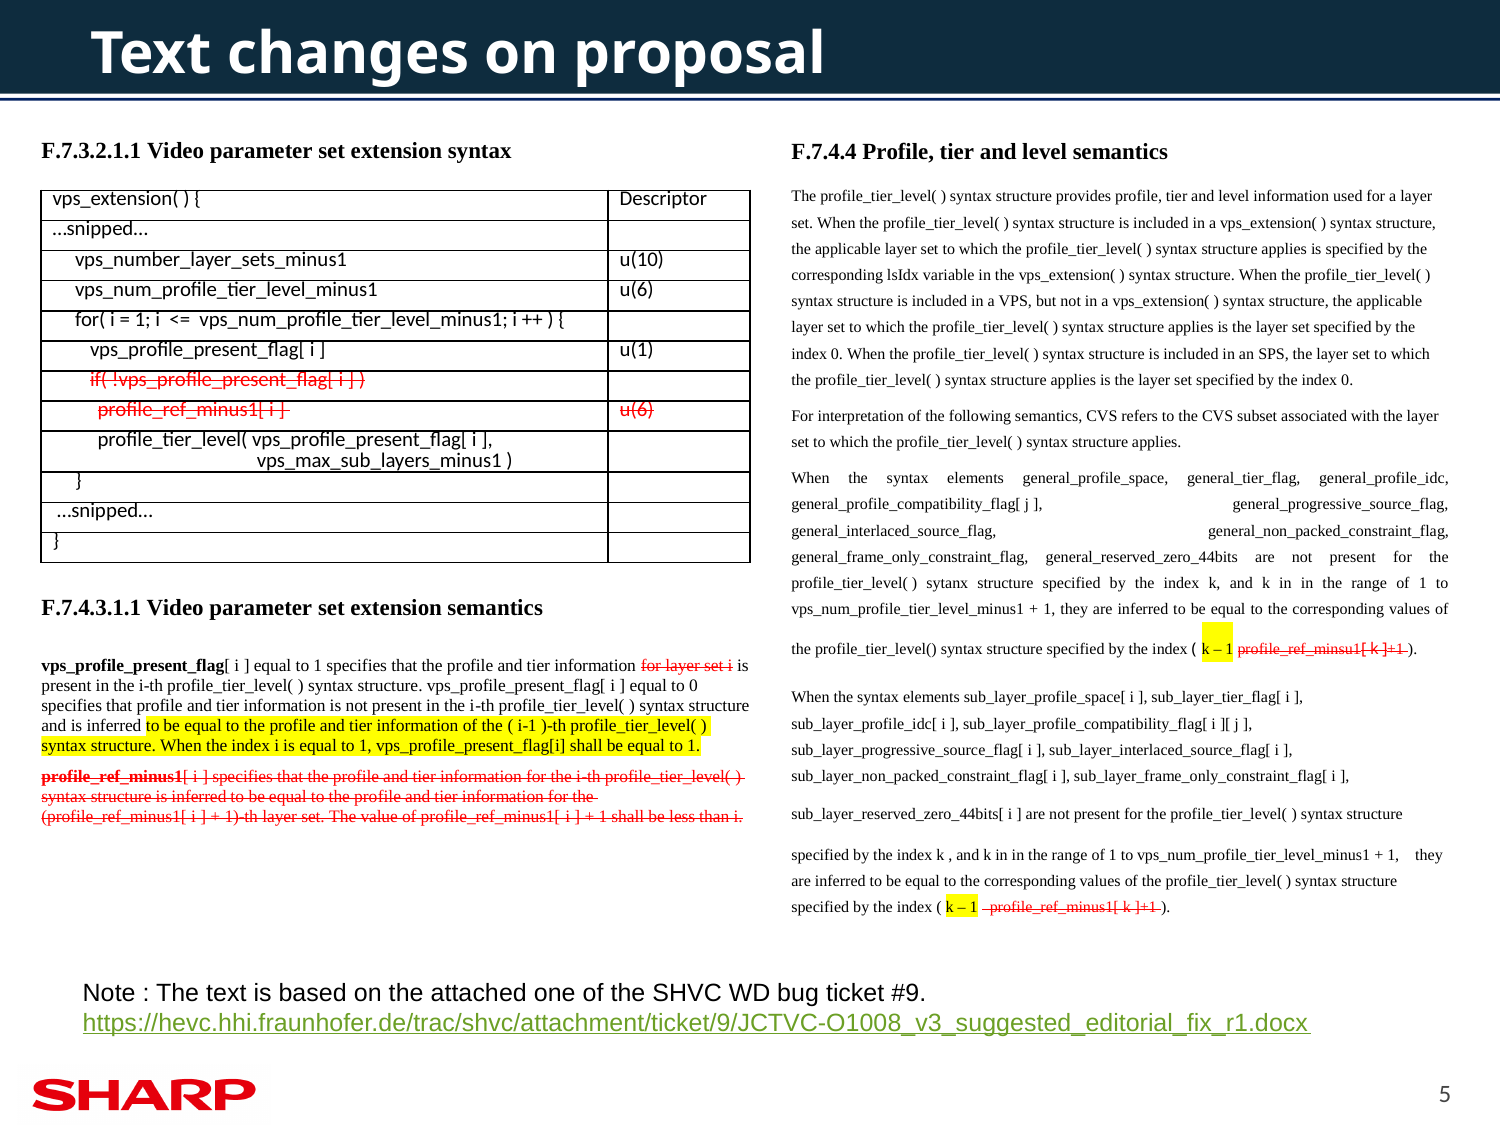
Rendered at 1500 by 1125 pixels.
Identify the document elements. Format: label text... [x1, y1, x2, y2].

table_cell …snipped… [42, 221, 607, 250]
table_cell [609, 473, 749, 502]
table_header Descriptor [609, 191, 749, 220]
picture [40, 574, 791, 627]
table_cell vps_num_profile_tier_level_minus1 [42, 281, 607, 310]
table_cell } [42, 533, 607, 562]
table_cell for( i = 1; i <= vps_num_profile_tier_level_minus1; i ++ ) { [42, 312, 607, 340]
table_header vps_extension( ) { [42, 191, 607, 220]
table_cell [609, 533, 749, 562]
title Text changes on proposal [74, 15, 1426, 85]
table_cell [609, 432, 749, 471]
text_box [791, 173, 1451, 922]
table_cell [609, 503, 749, 532]
table_cell u(6) [609, 402, 749, 430]
picture [17, 1064, 271, 1125]
table_cell vps_profile_present_flag[ i ] [42, 342, 607, 370]
table_cell if( !vps_profile_present_flag[ i ] ) [42, 372, 607, 400]
table_cell profile_tier_level( vps_profile_present_flag[ i ], vps_max_sub_layers_minus1 ) [42, 432, 607, 471]
table_cell } [42, 473, 607, 502]
table_cell [609, 312, 749, 340]
picture [40, 116, 1500, 171]
table_cell u(1) [609, 342, 749, 370]
table_cell u(6) [609, 281, 749, 310]
table_cell profile_ref_minus1[ i ] [42, 402, 607, 430]
table_cell …snipped… [42, 503, 607, 532]
table_cell [609, 221, 749, 250]
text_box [41, 644, 758, 896]
slide_number 5 [1345, 1062, 1467, 1108]
table_cell vps_number_layer_sets_minus1 [42, 251, 607, 280]
table_cell u(10) [609, 251, 749, 280]
text_box Note : The text is based on the attached one of the SHVC WD bug ticket #9. https://hevc.hhi.fraunhofer.de/trac/shvc/attachment/ticket/9/JCTVC-O1008_v3_suggested_editorial_fix_r1.docx [76, 970, 1317, 1073]
table_cell [609, 372, 749, 400]
